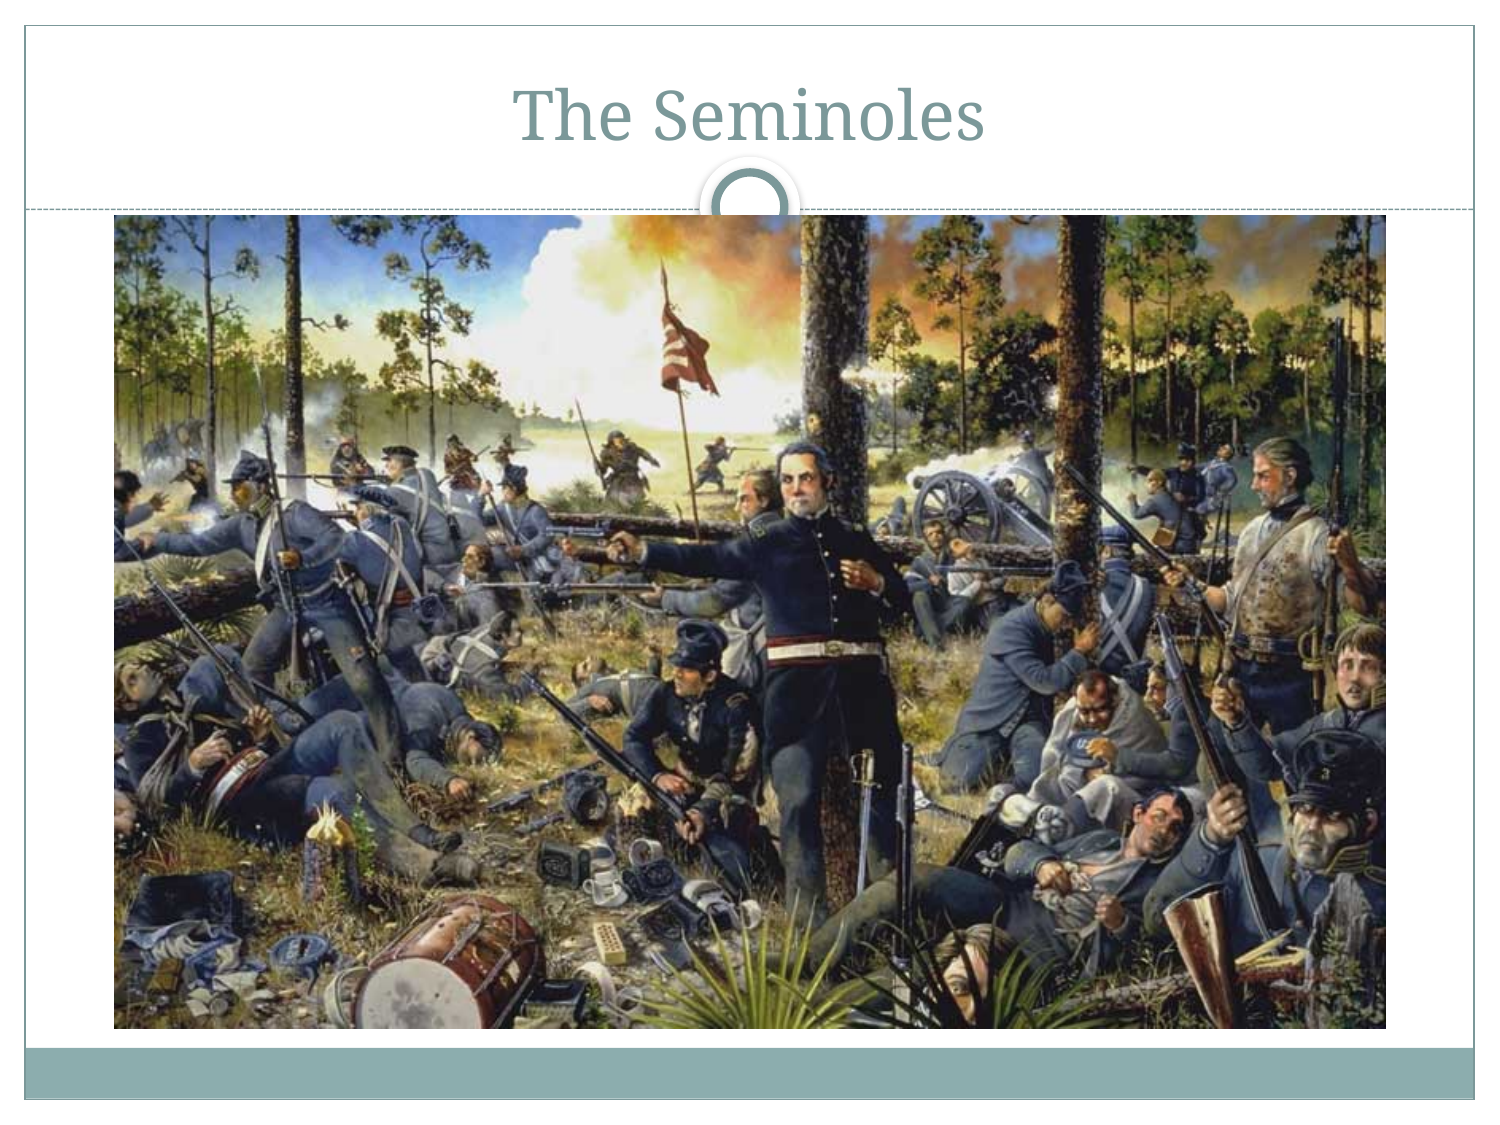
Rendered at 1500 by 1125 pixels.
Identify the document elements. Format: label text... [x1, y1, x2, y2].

title The Seminoles [49, 37, 1450, 163]
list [114, 215, 1386, 1029]
